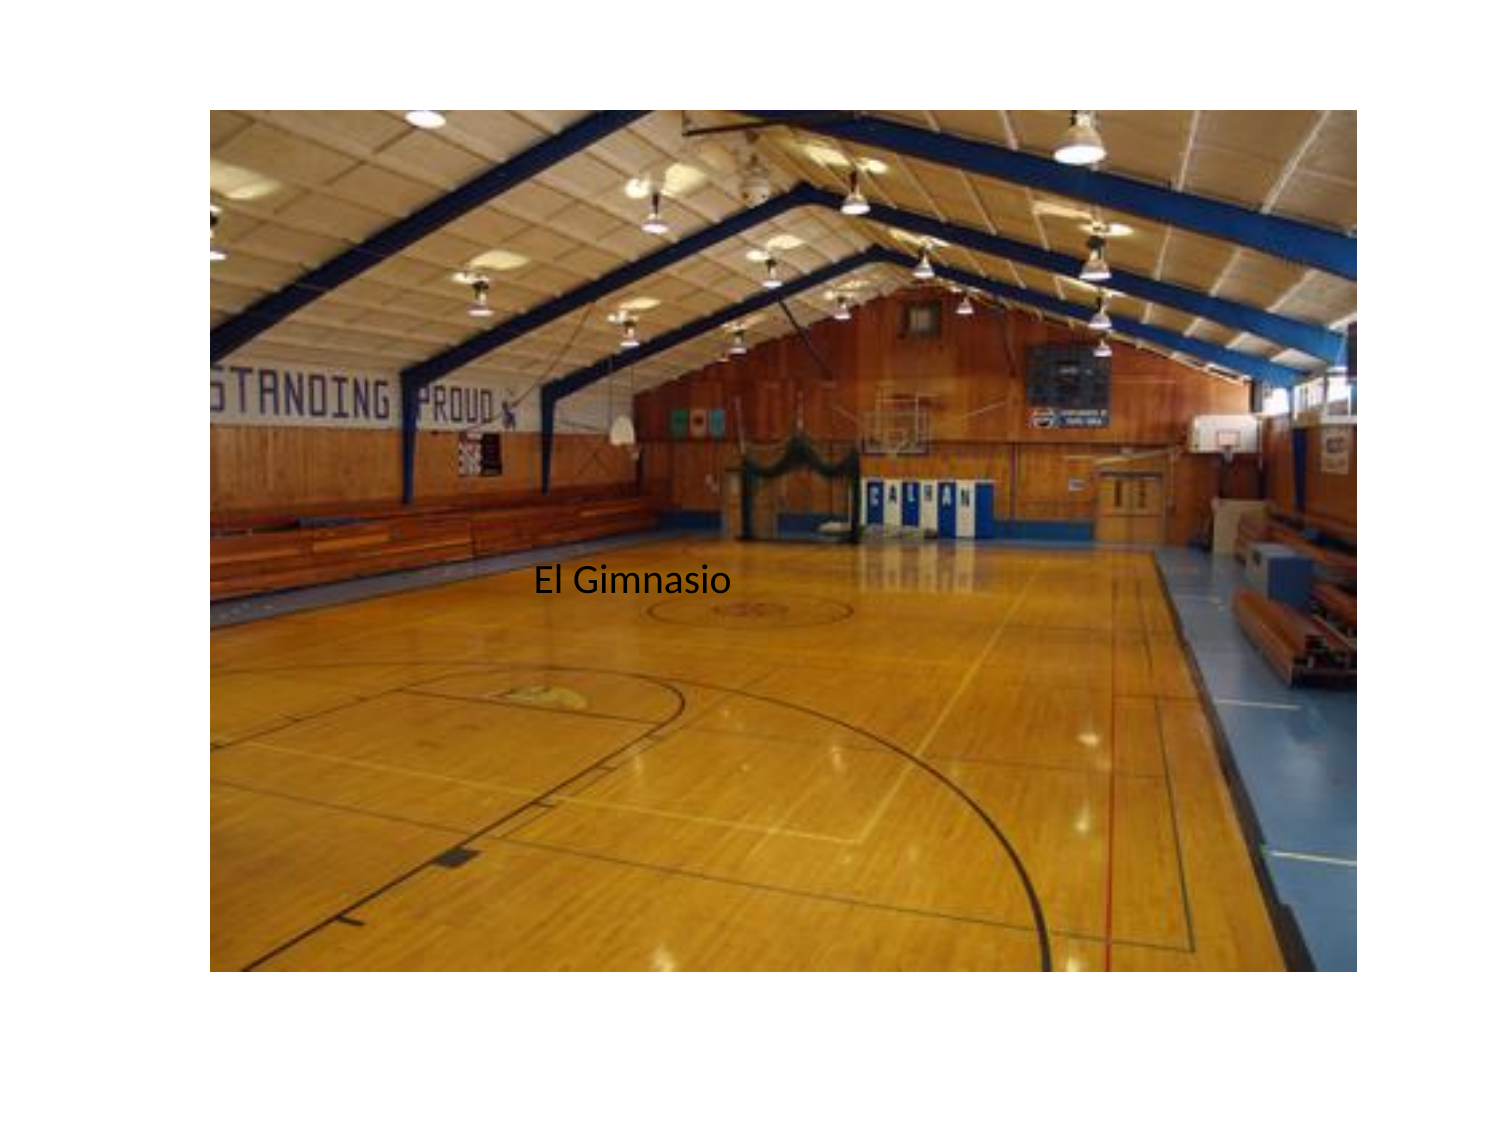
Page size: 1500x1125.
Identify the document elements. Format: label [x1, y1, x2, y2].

picture [210, 110, 1357, 973]
